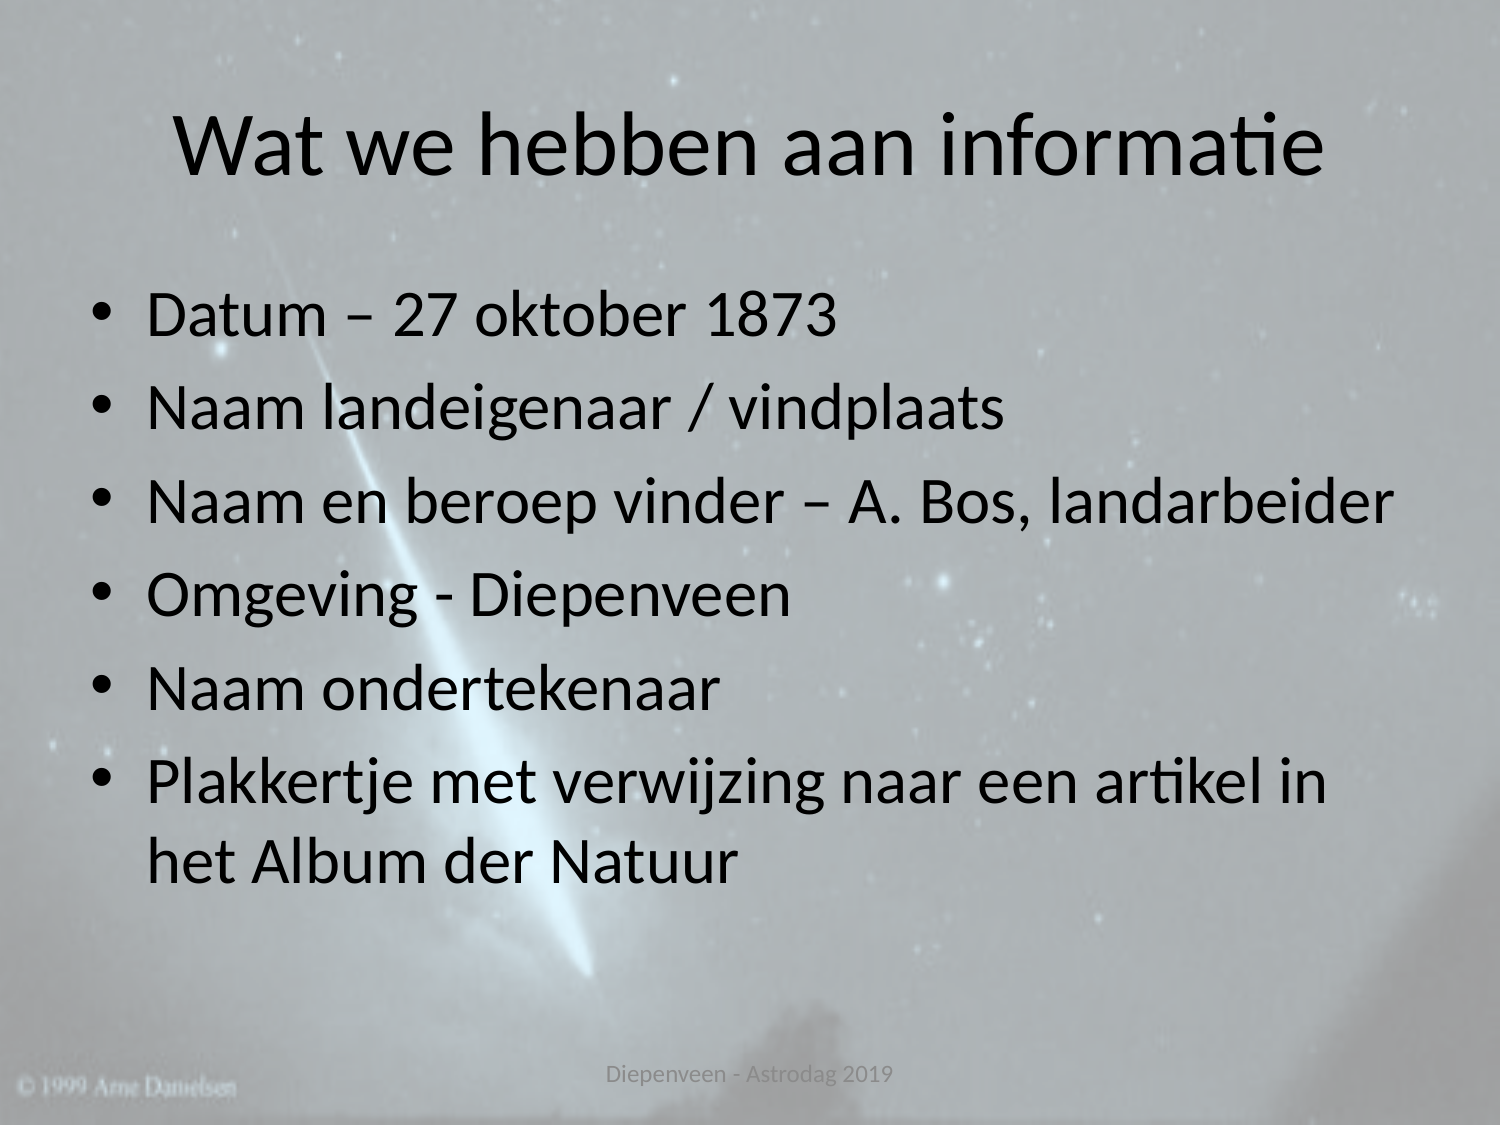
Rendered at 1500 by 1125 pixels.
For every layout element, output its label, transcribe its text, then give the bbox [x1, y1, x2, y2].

title Wat we hebben aan informatie [75, 45, 1425, 233]
list Datum – 27 oktober 1873 Naam landeigenaar / vindplaats Naam en beroep vinder – A. Bos, landarbeider Omgeving - Diepenveen Naam ondertekenaar Plakkertje met verwijzing naar een artikel in het Album der Natuur [75, 262, 1425, 1005]
footer Diepenveen - Astrodag 2019 [512, 1042, 988, 1103]
